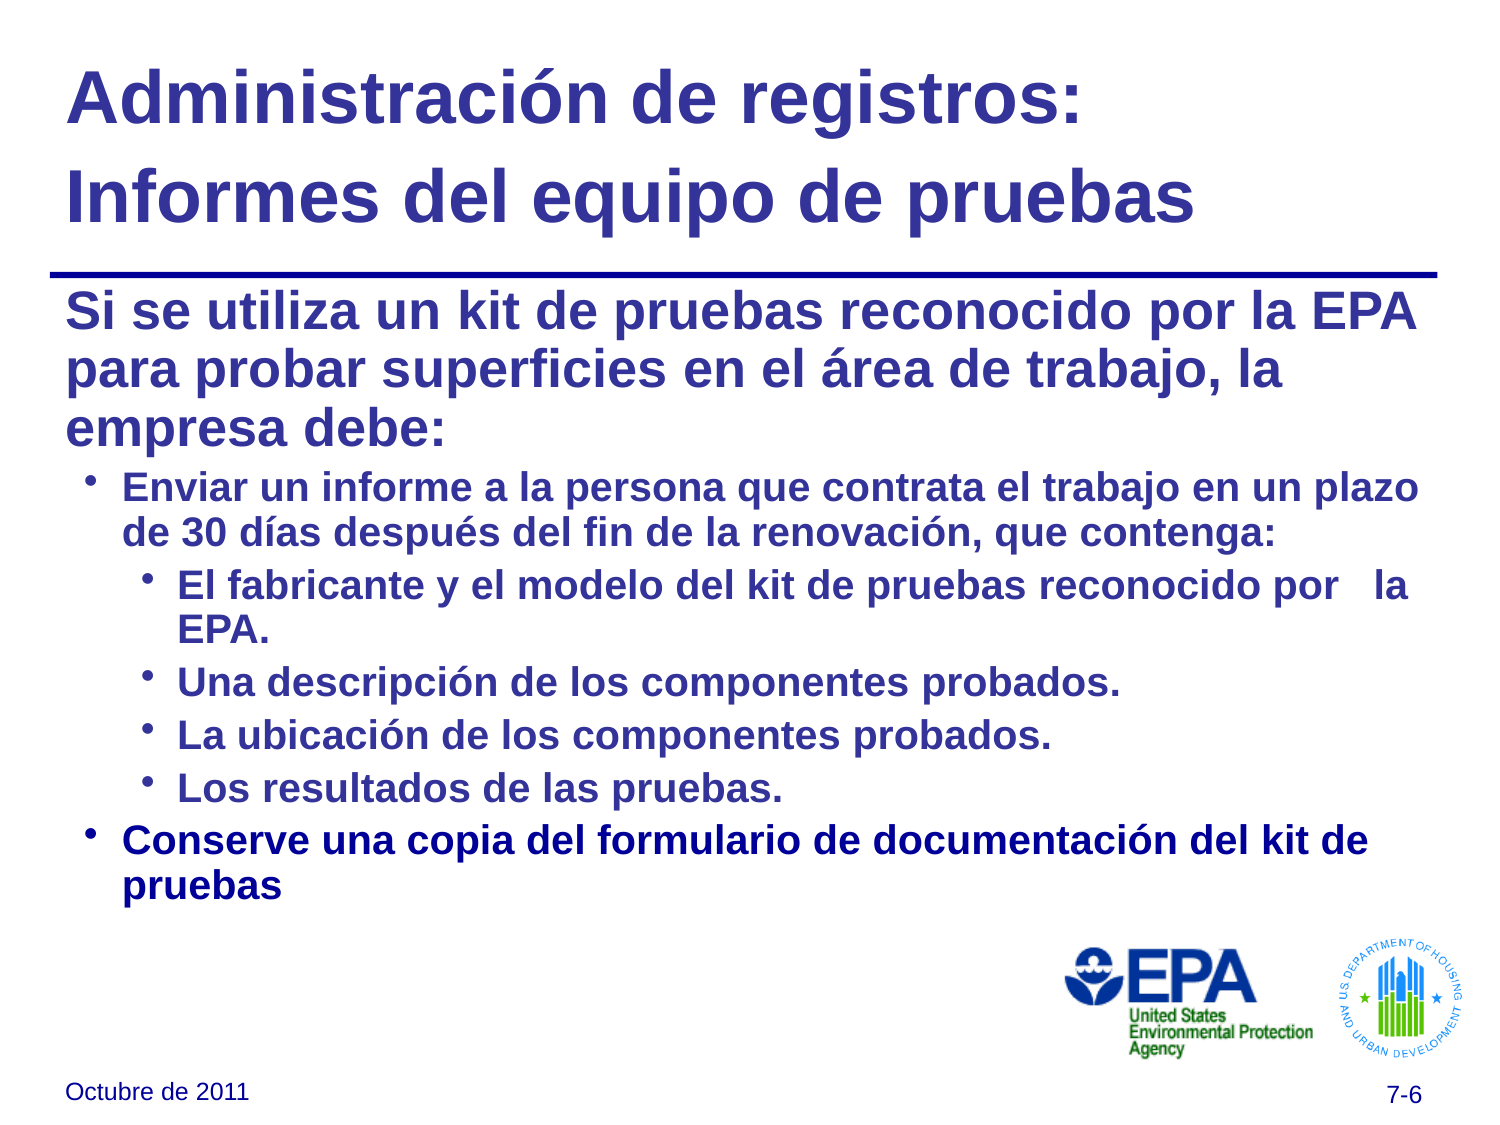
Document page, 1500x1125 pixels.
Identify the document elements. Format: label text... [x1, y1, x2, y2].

title Administración de registros: Informes del equipo de pruebas [49, 49, 1438, 238]
picture [1438, 937, 1463, 1059]
slide_number Octubre de 2011 [49, 1063, 363, 1125]
list Si se utiliza un kit de pruebas reconocido por la EPA para probar superficies en el área de trabajo, la empresa debe: Enviar un informe a la persona que contrata el trabajo en un plazo de 30 días después del fin de la renovación, que contenga: El fabricante y el modelo del kit de pruebas reconocido por la EPA. Una descripción de los componentes probados. La ubicación de los componentes probados. Los resultados de las pruebas. Conserve una copia del formulario de documentación del kit de pruebas [49, 274, 1438, 1063]
slide_number 7-6 [1124, 1063, 1438, 1125]
